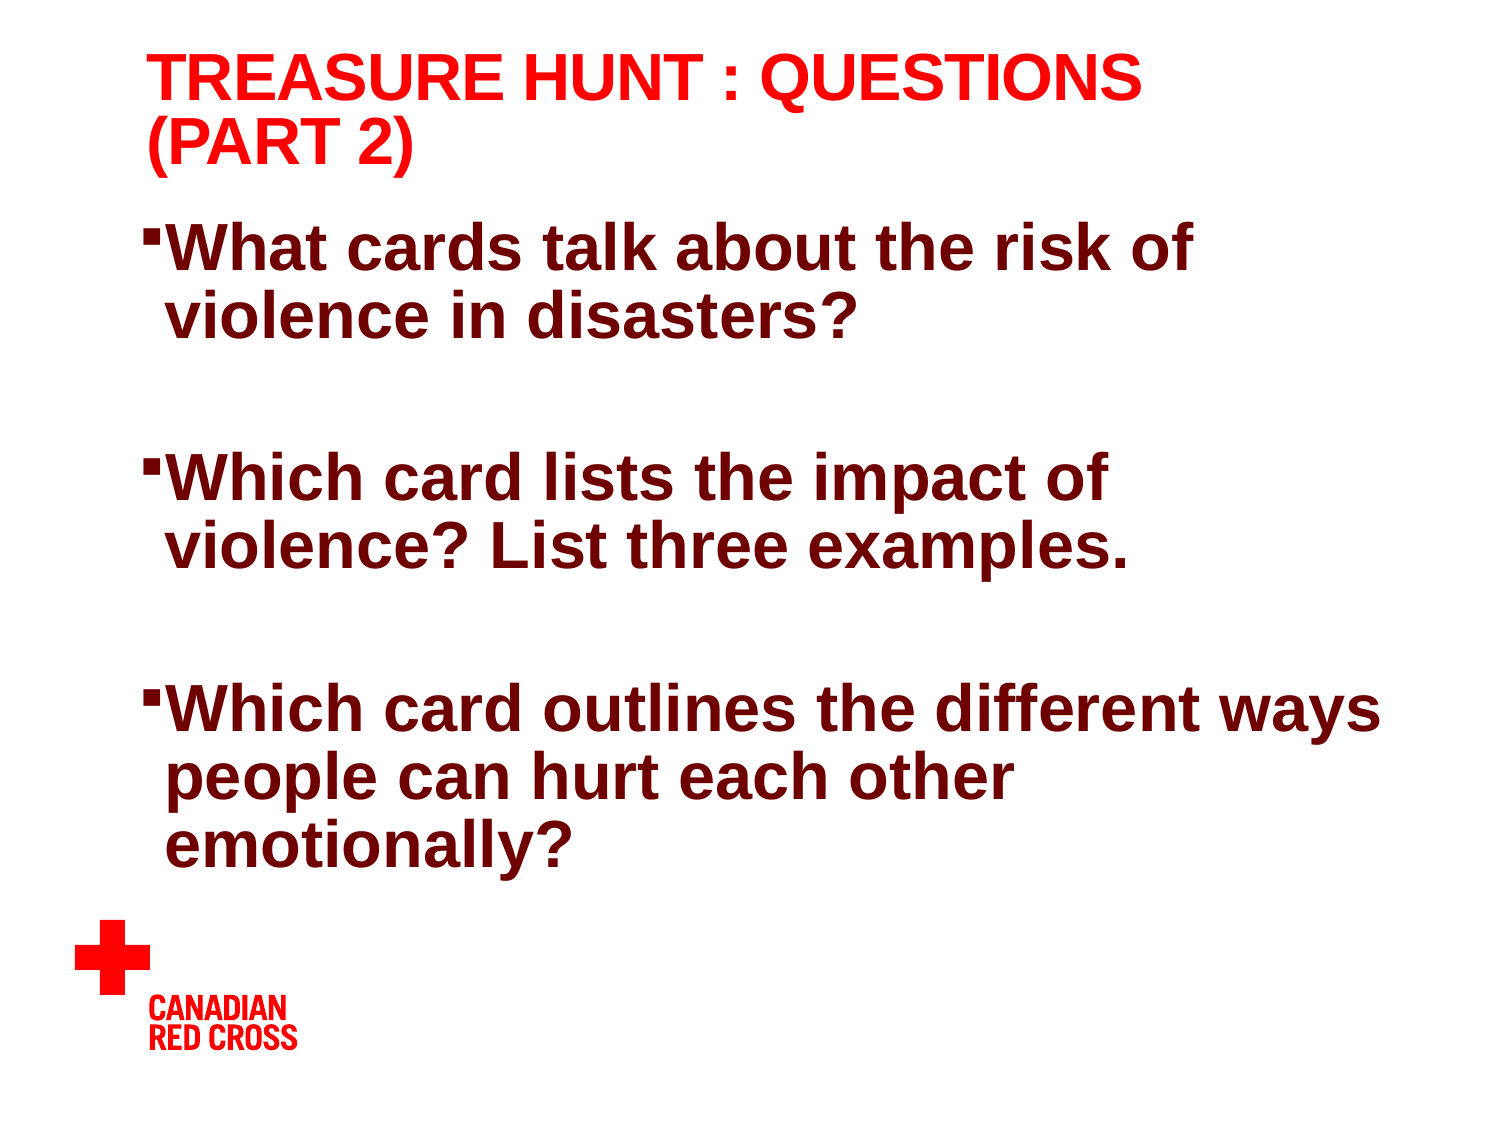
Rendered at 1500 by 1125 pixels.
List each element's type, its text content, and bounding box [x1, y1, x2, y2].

list What cards talk about the risk of violence in disasters? Which card lists the impact of violence? List three examples. Which card outlines the different ways people can hurt each other emotionally? [123, 160, 1437, 967]
title TREASURE HUNT : QUESTIONs (PART 2) [131, 54, 1444, 185]
